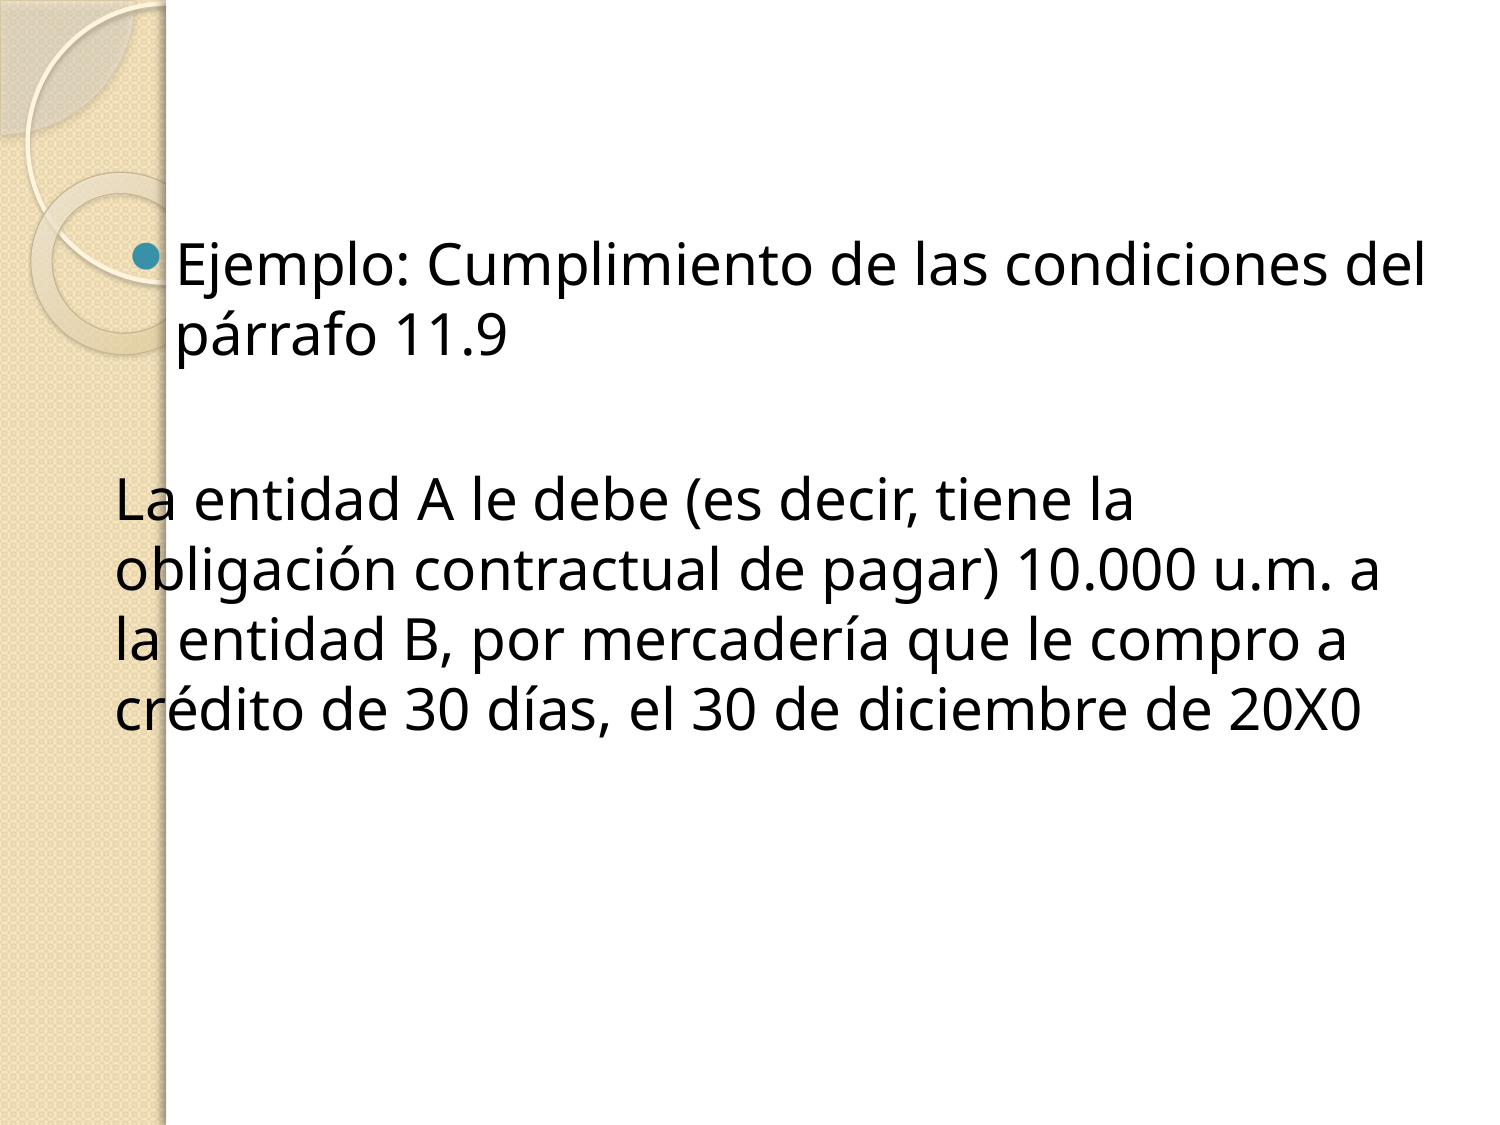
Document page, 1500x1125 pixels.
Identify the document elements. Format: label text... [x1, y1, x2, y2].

list Ejemplo: Cumplimiento de las condiciones del párrafo 11.9 La entidad A le debe (es decir, tiene la obligación contractual de pagar) 10.000 u.m. a la entidad B, por mercadería que le compro a crédito de 30 días, el 30 de diciembre de 20X0 [100, 219, 1449, 948]
